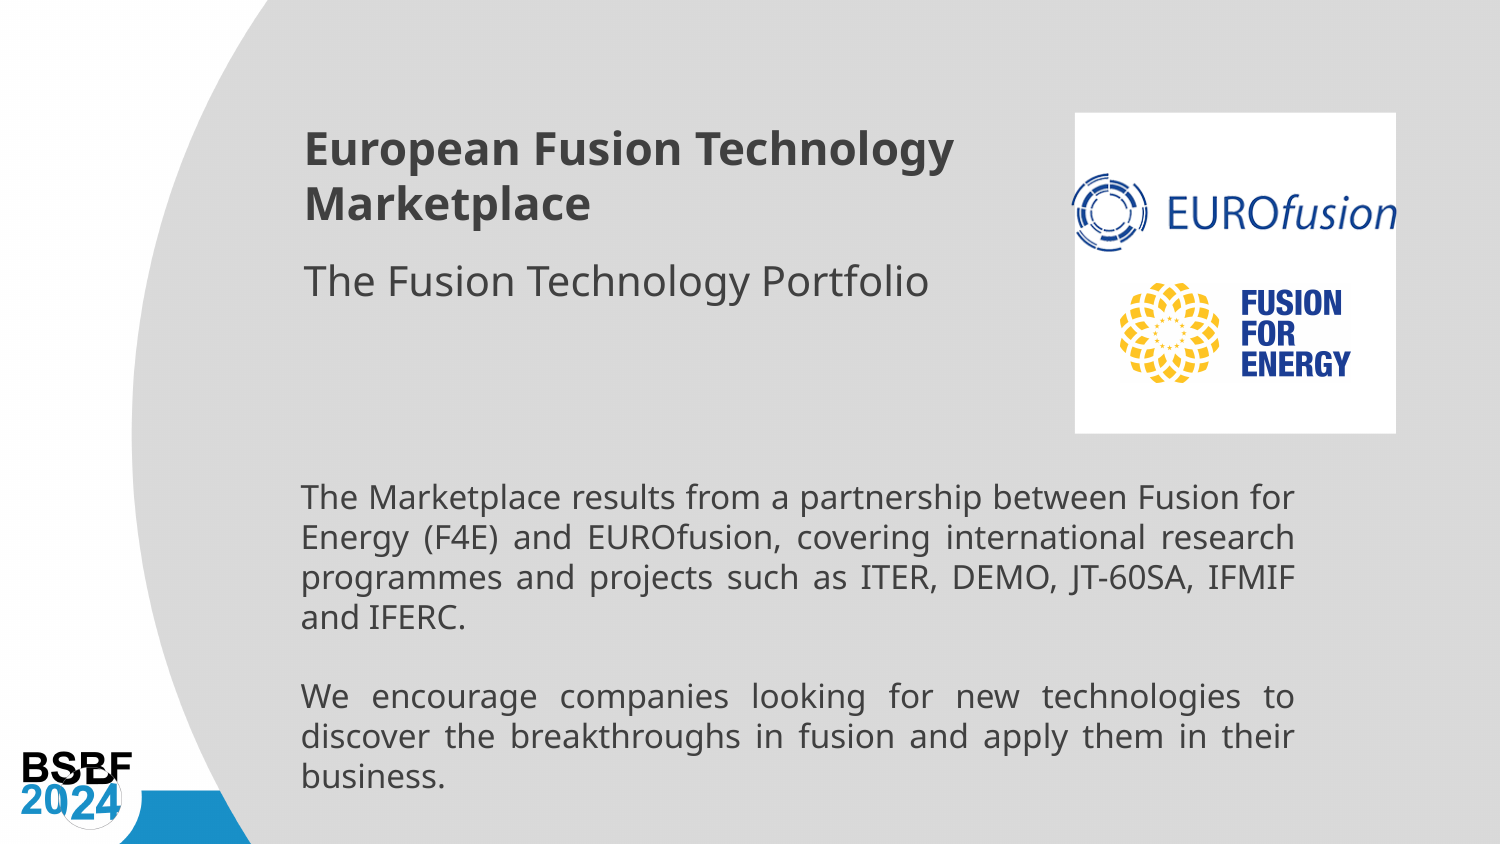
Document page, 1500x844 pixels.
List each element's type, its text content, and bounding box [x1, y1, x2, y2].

text_box [1131, 112, 1397, 173]
text_box European Fusion Technology Marketplace The Fusion Technology Portfolio [288, 112, 1131, 313]
text_box [1074, 252, 1397, 435]
text_box The Marketplace results from a partnership between Fusion for Energy (F4E) and EUROfusion, covering international research programmes and projects such as ITER, DEMO, JT-60SA, IFMIF and IFERC. We encourage companies looking for new technologies to discover the breakthroughs in fusion and apply them in their business. [285, 433, 1312, 803]
picture [0, 0, 1500, 844]
